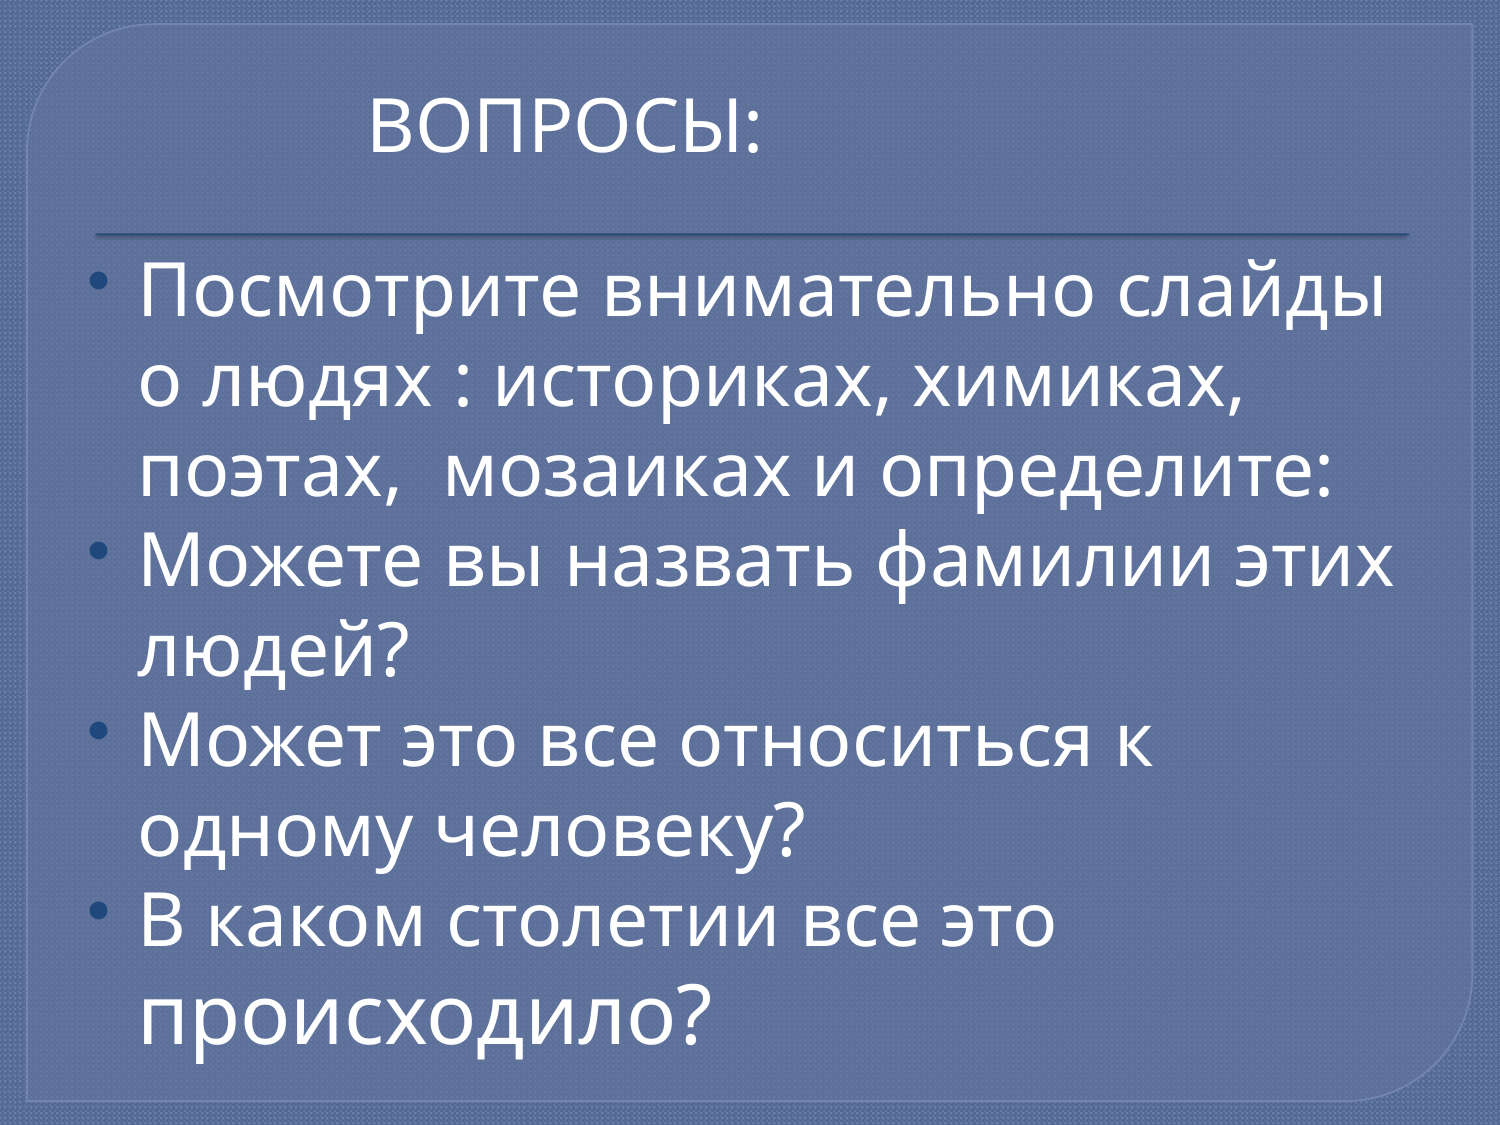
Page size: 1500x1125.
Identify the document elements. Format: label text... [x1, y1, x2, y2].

list Посмотрите внимательно слайды о людях : историках, химиках, поэтах, мозаиках и определите: Можете вы назвать фамилии этих людей? Может это все относиться к одному человеку? В каком столетии все это происходило? [75, 234, 1425, 1067]
text_box ВОПРОСЫ: [351, 70, 786, 175]
